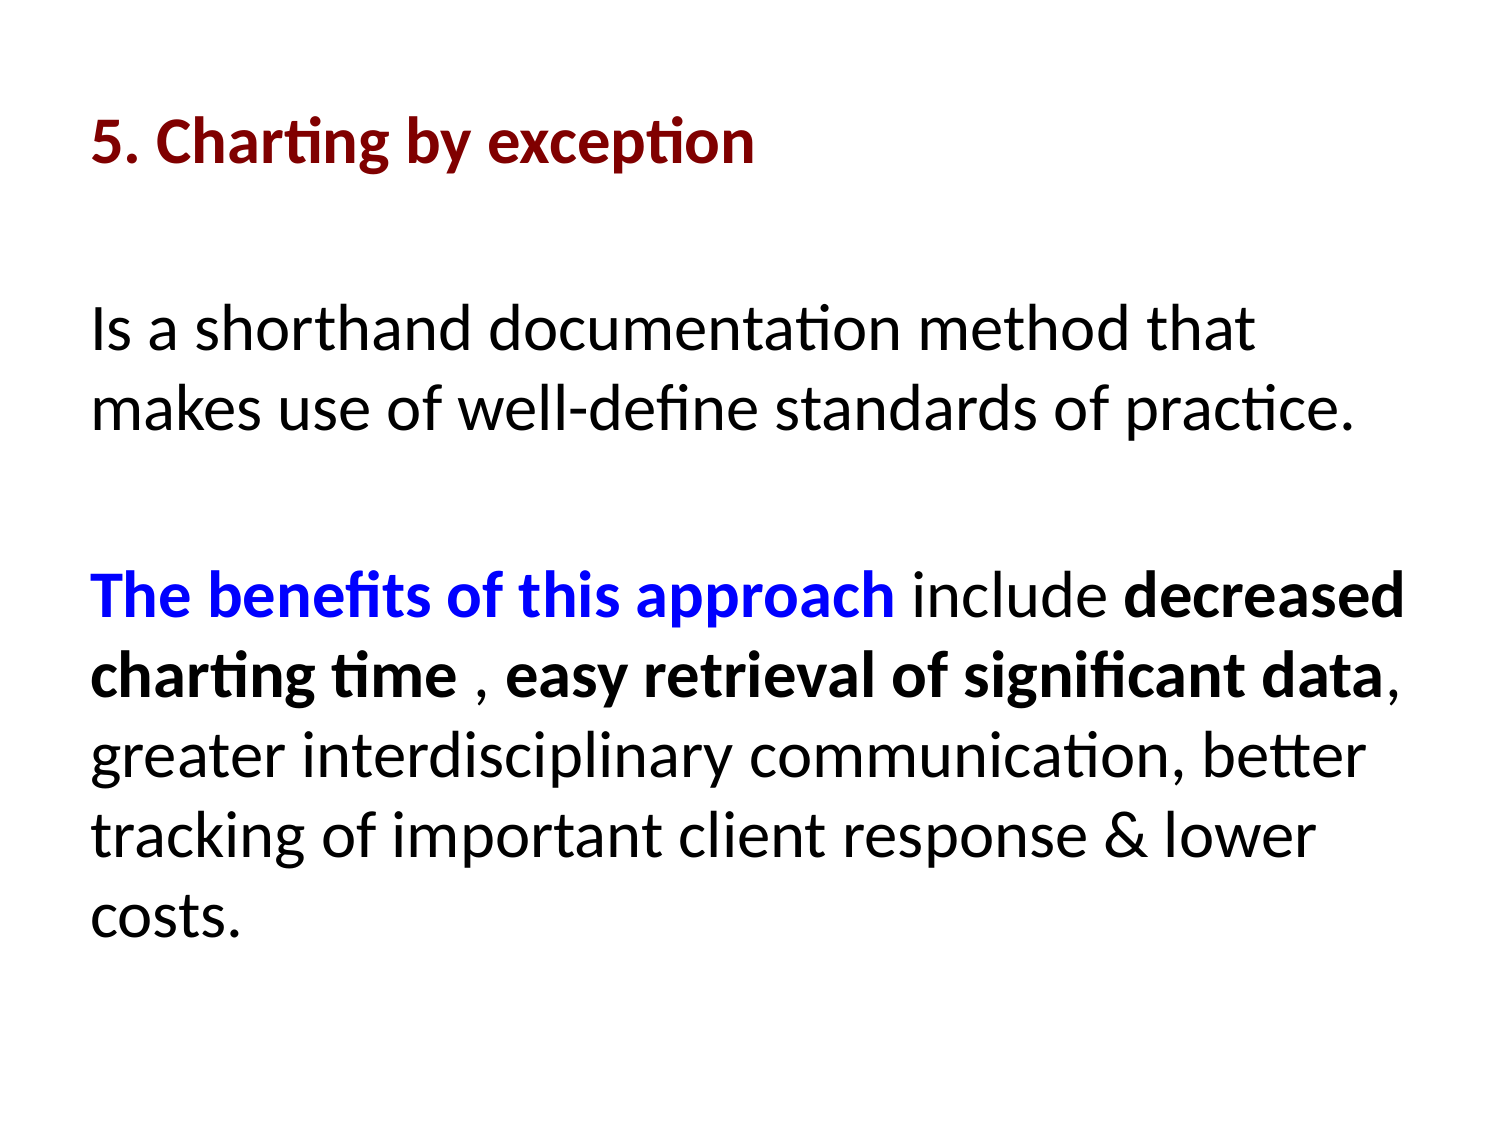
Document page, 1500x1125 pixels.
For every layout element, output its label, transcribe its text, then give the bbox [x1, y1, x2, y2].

list 5. Charting by exception Is a shorthand documentation method that makes use of well-define standards of practice. The benefits of this approach include decreased charting time , easy retrieval of significant data, greater interdisciplinary communication, better tracking of important client response & lower costs. [75, 89, 1425, 1005]
